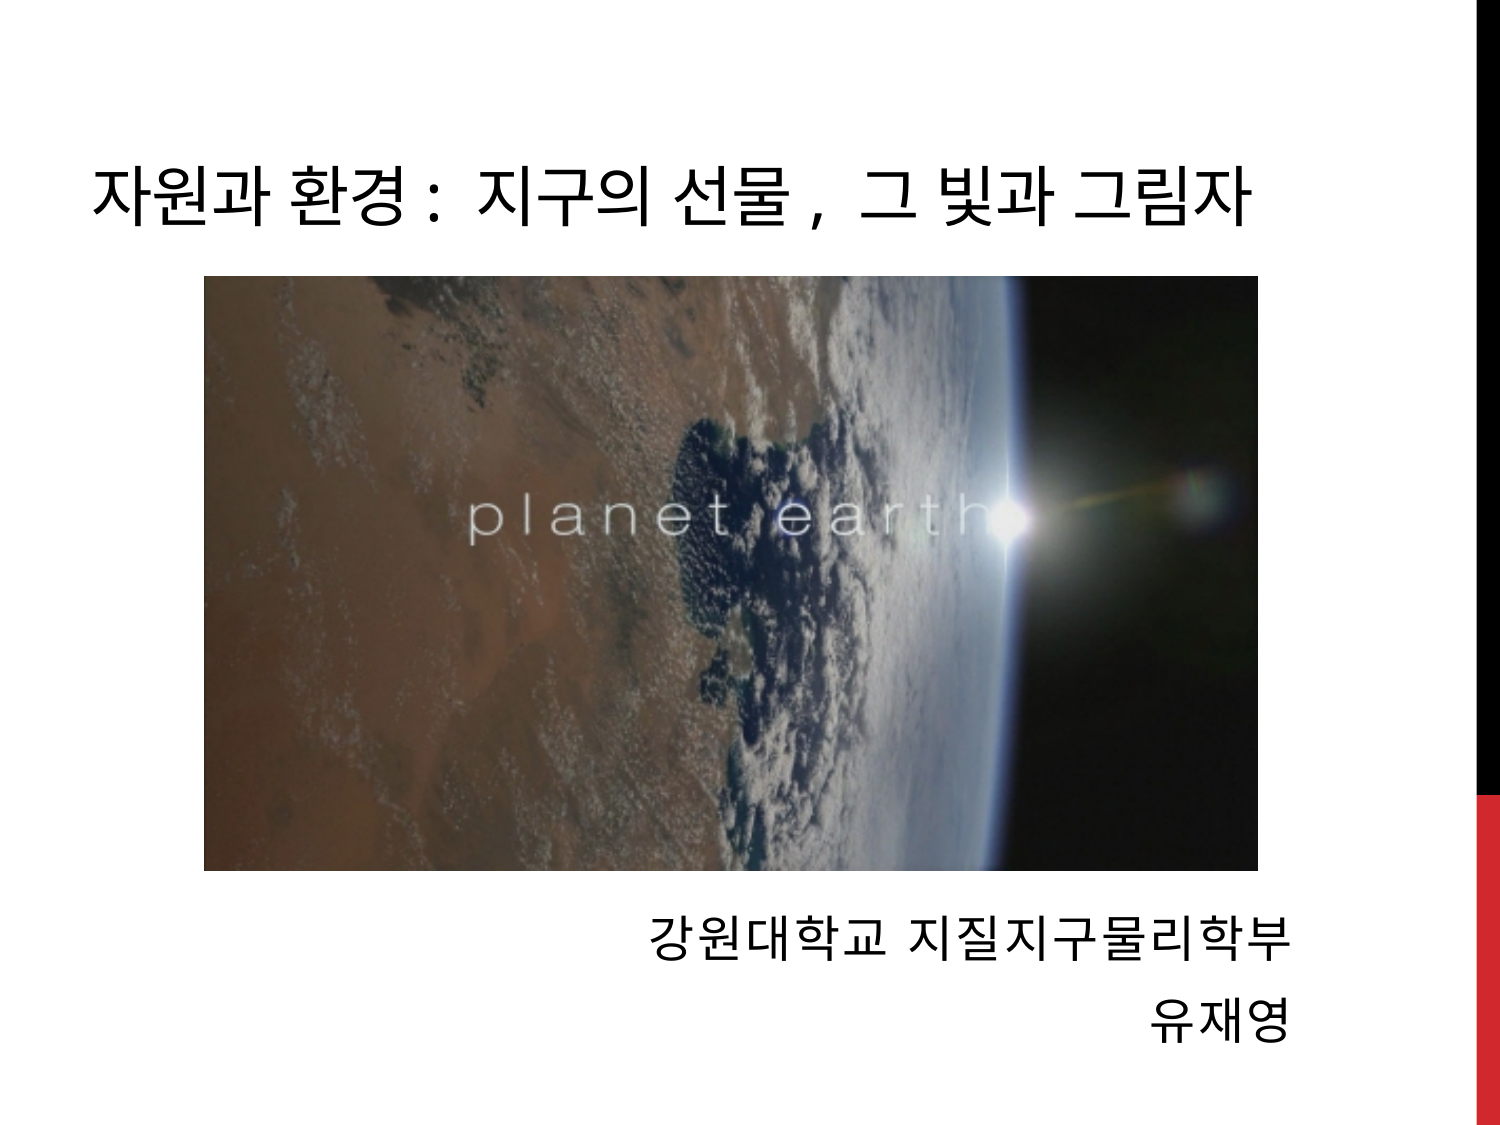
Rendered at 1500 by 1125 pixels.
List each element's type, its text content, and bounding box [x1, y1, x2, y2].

subtitle 강원대학교 지질지구물리학부 유재영 [183, 899, 1308, 1083]
picture [203, 275, 1259, 871]
title 자원과 환경: 지구의 선물, 그 빛과 그림자 [76, 113, 1400, 277]
